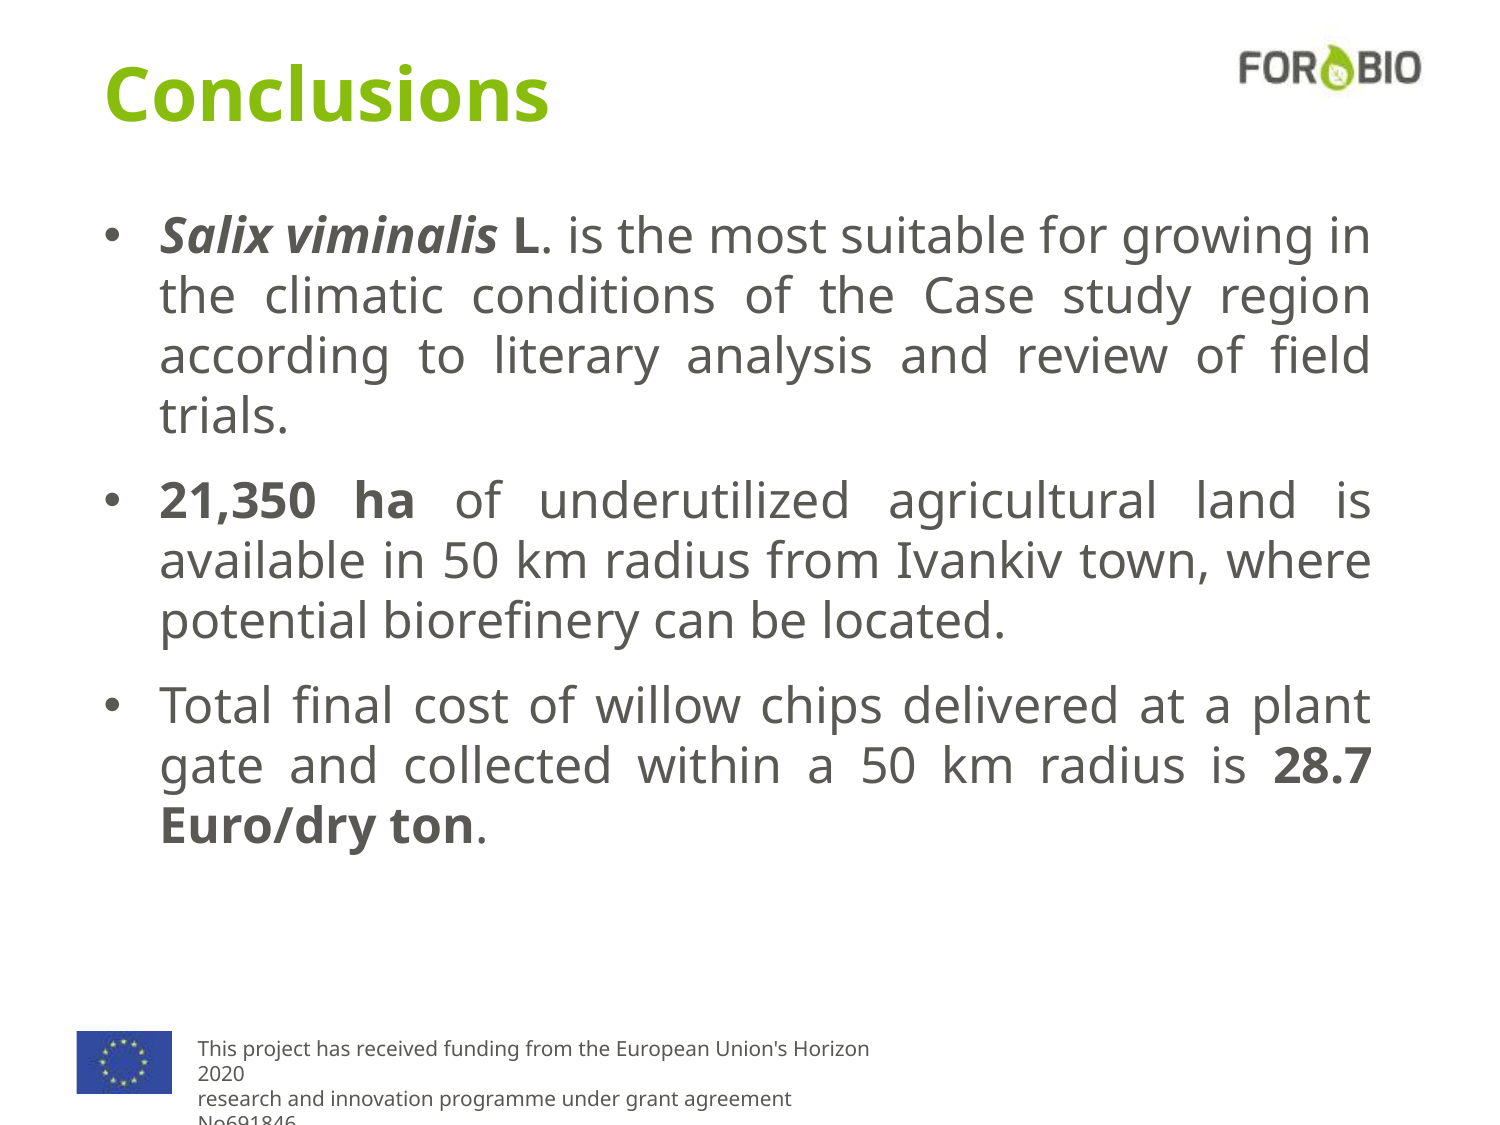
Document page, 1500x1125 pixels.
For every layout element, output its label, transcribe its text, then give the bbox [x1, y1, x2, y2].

picture [76, 1031, 172, 1094]
picture [1187, 23, 1473, 114]
list Salix viminalis L. is the most suitable for growing in the climatic conditions of the Case study region according to literary analysis and review of field trials. 21,350 ha of underutilized agricultural land is available in 50 km radius from Ivankiv town, where potential biorefinery can be located. Total final cost of willow chips delivered at a plant gate and collected within a 50 km radius is 28.7 Euro/dry ton. [88, 196, 1388, 965]
title Conclusions [88, 42, 1058, 141]
